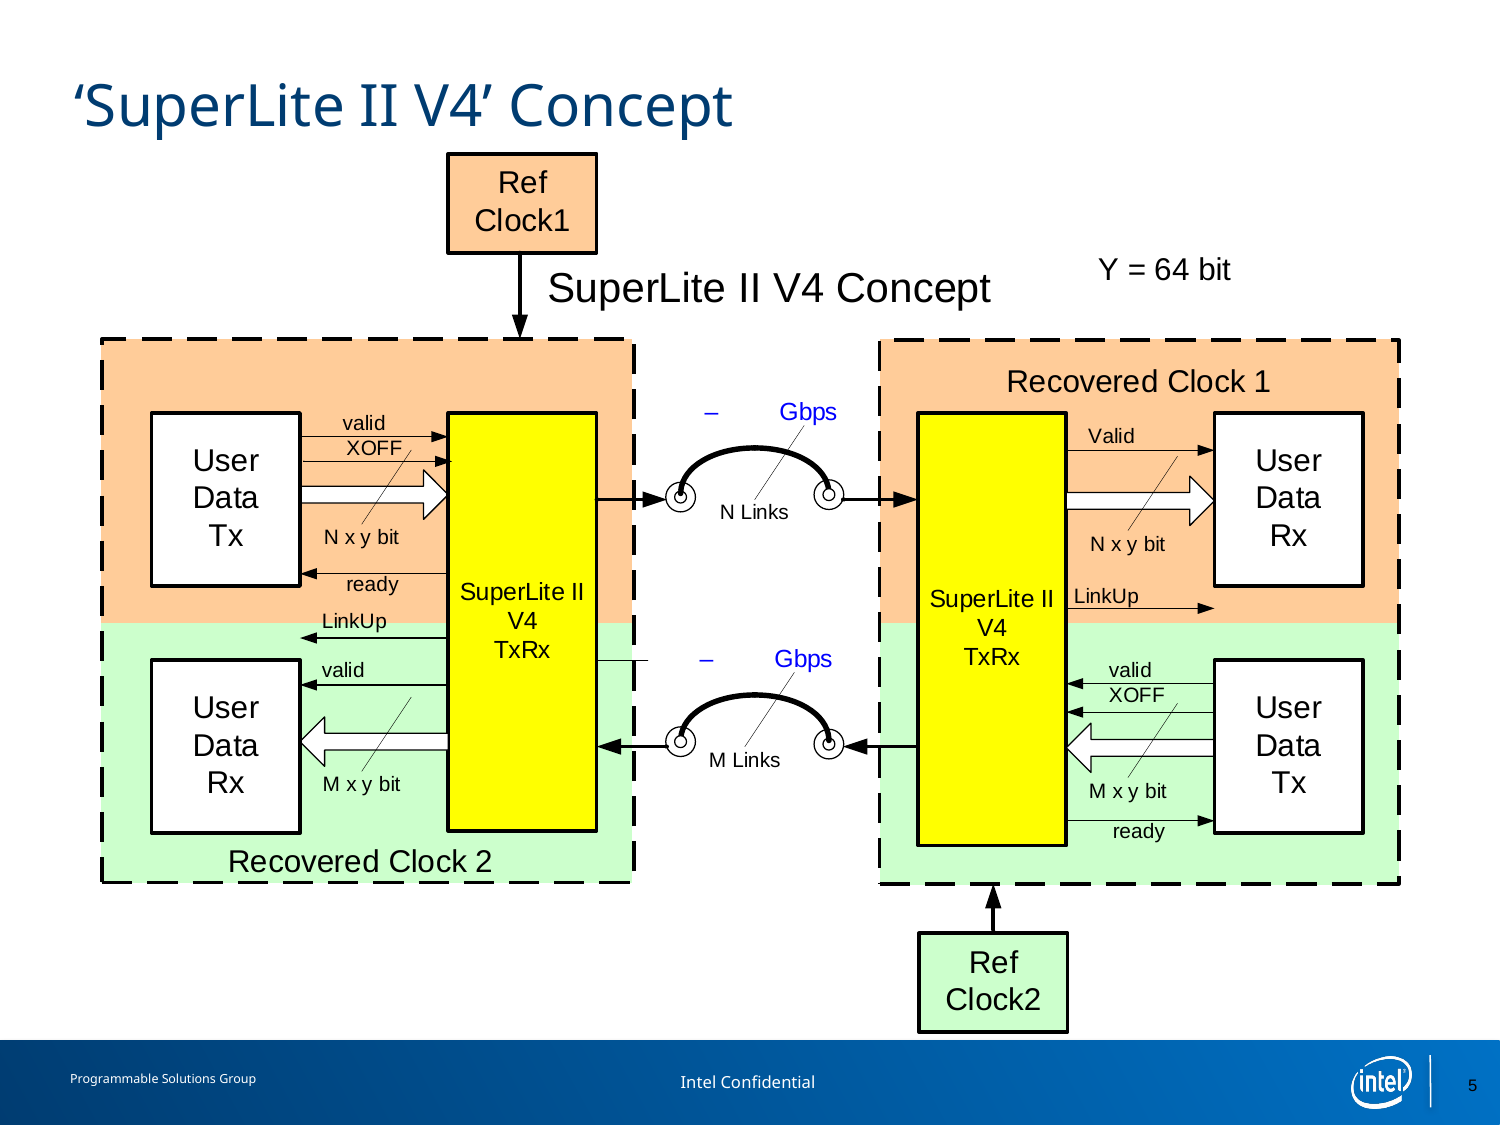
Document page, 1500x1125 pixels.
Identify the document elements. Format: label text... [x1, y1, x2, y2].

title ‘SuperLite II V4’ Concept [74, 67, 1425, 258]
picture [98, 149, 1402, 1034]
slide_number 5 [1127, 1055, 1478, 1116]
